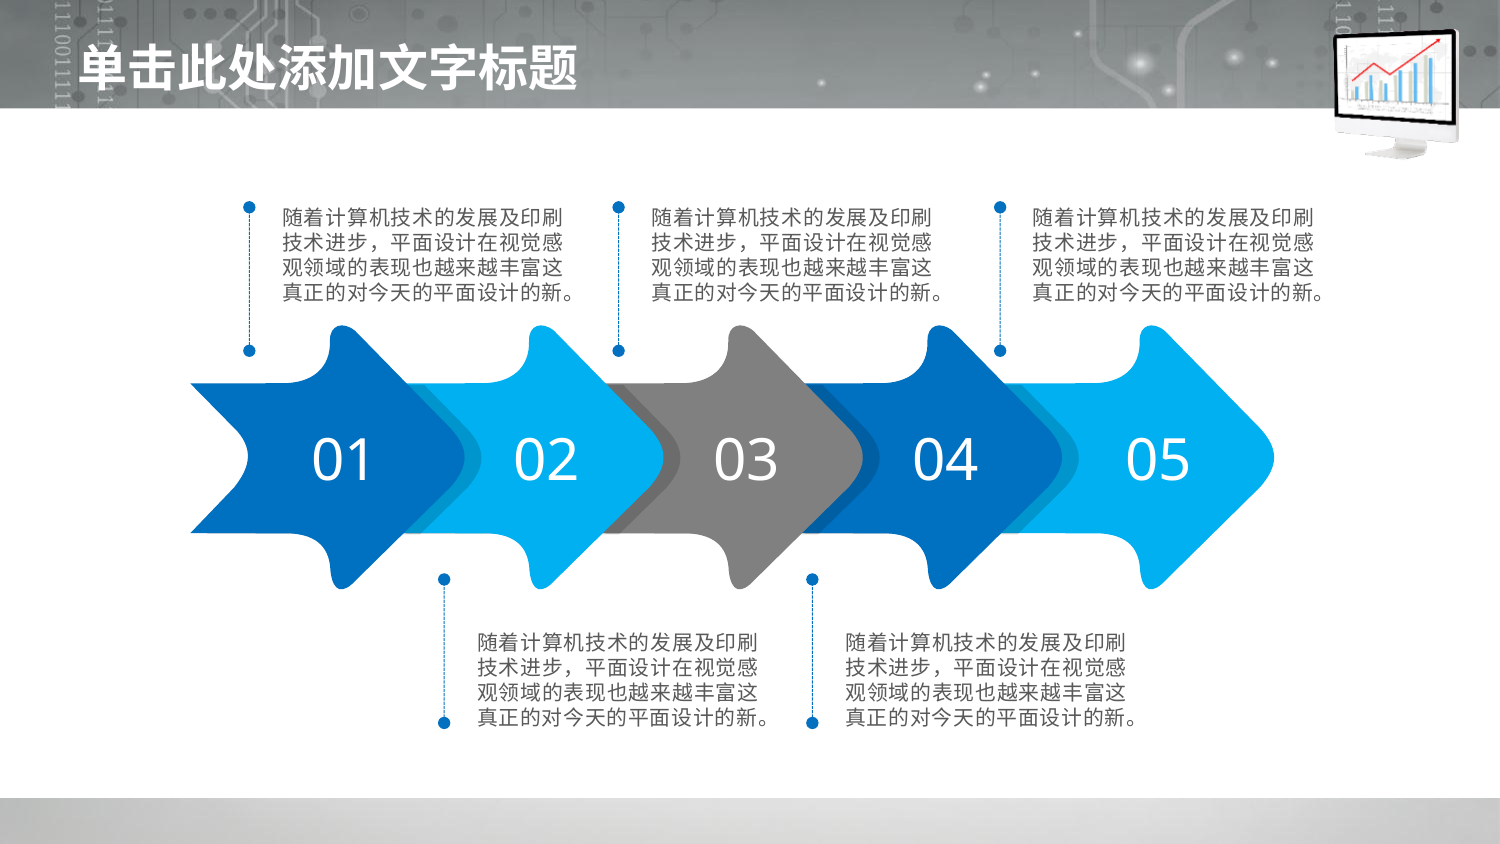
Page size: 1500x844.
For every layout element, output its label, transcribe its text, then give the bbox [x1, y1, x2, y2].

text_box 随着计算机技术的发展及印刷技术进步，平面设计在视觉感观领域的表现也越来越丰富这真正的对今天的平面设计的新。 [830, 622, 1142, 738]
picture [0, 798, 1500, 844]
text_box 随着计算机技术的发展及印刷技术进步，平面设计在视觉感观领域的表现也越来越丰富这真正的对今天的平面设计的新。 [462, 622, 774, 738]
picture [0, 0, 1500, 162]
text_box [482, 325, 681, 590]
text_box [1079, 325, 1275, 590]
text_box 随着计算机技术的发展及印刷技术进步，平面设计在视觉感观领域的表现也越来越丰富这真正的对今天的平面设计的新。 [267, 197, 579, 312]
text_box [190, 325, 482, 590]
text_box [681, 325, 880, 590]
text_box 随着计算机技术的发展及印刷技术进步，平面设计在视觉感观领域的表现也越来越丰富这真正的对今天的平面设计的新。 [1018, 197, 1329, 312]
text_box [880, 325, 1079, 590]
text_box 随着计算机技术的发展及印刷技术进步，平面设计在视觉感观领域的表现也越来越丰富这真正的对今天的平面设计的新。 [636, 197, 948, 312]
